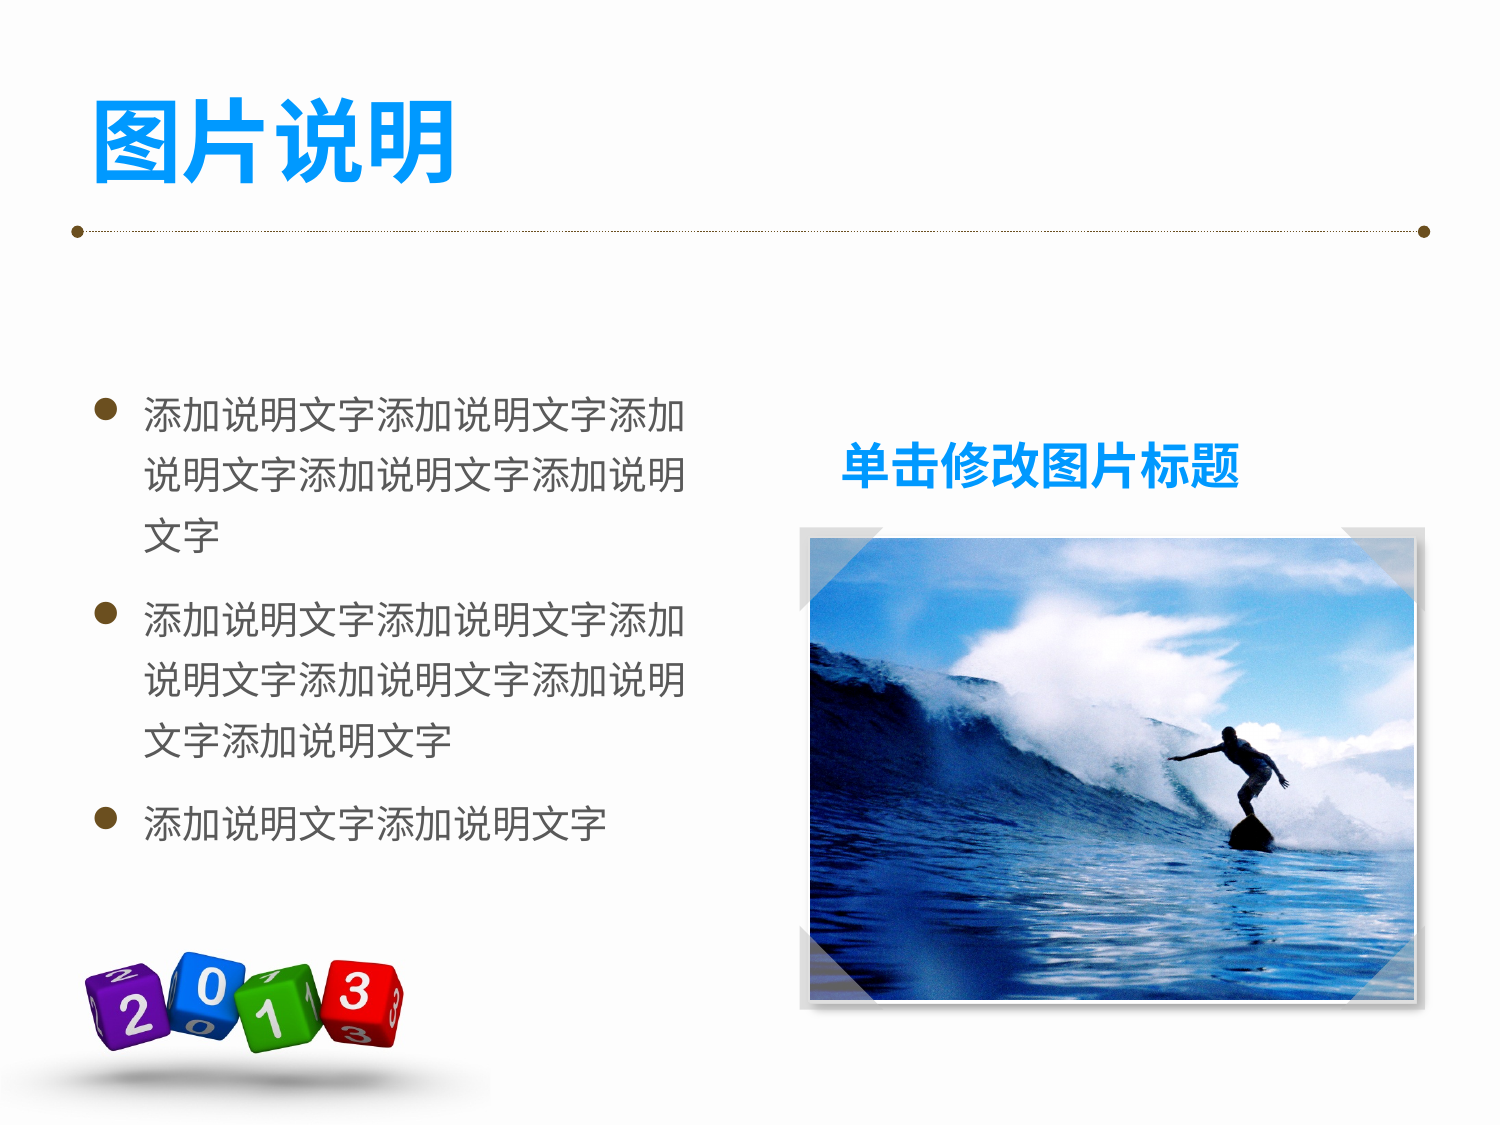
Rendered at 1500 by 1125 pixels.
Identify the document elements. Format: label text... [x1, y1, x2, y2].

picture [0, 931, 491, 1125]
text_box 单击修改图片标题 [825, 408, 1399, 488]
text_box 添加说明文字添加说明文字添加说明文字添加说明文字添加说明文字 添加说明文字添加说明文字添加说明文字添加说明文字添加说明文字添加说明文字 添加说明文字添加说明文字 [76, 369, 703, 856]
picture [796, 525, 1437, 1024]
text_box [799, 527, 1426, 1010]
title 图片说明 [75, 45, 1425, 233]
